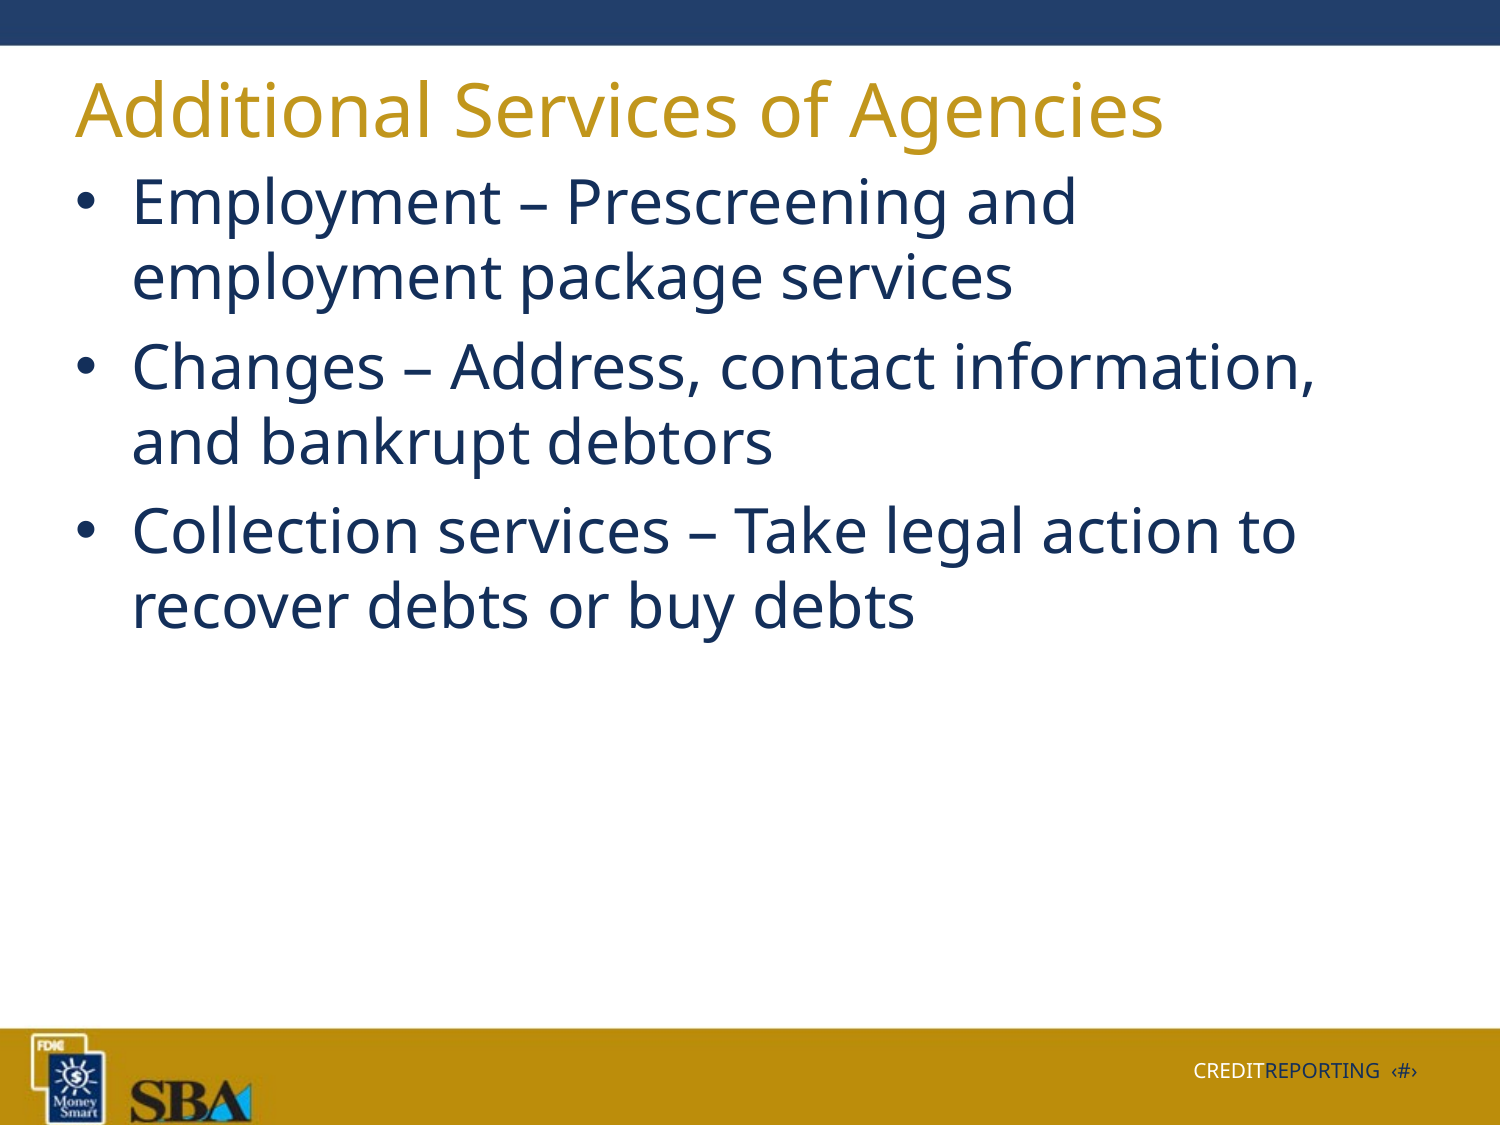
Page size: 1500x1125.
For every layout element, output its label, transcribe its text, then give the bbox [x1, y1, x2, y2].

list Employment – Prescreening and employment package services Changes – Address, contact information, and bankrupt debtors Collection services – Take legal action to recover debts or buy debts [74, 161, 1426, 863]
title Additional Services of Agencies [74, 61, 1426, 161]
picture [0, 0, 1500, 1125]
